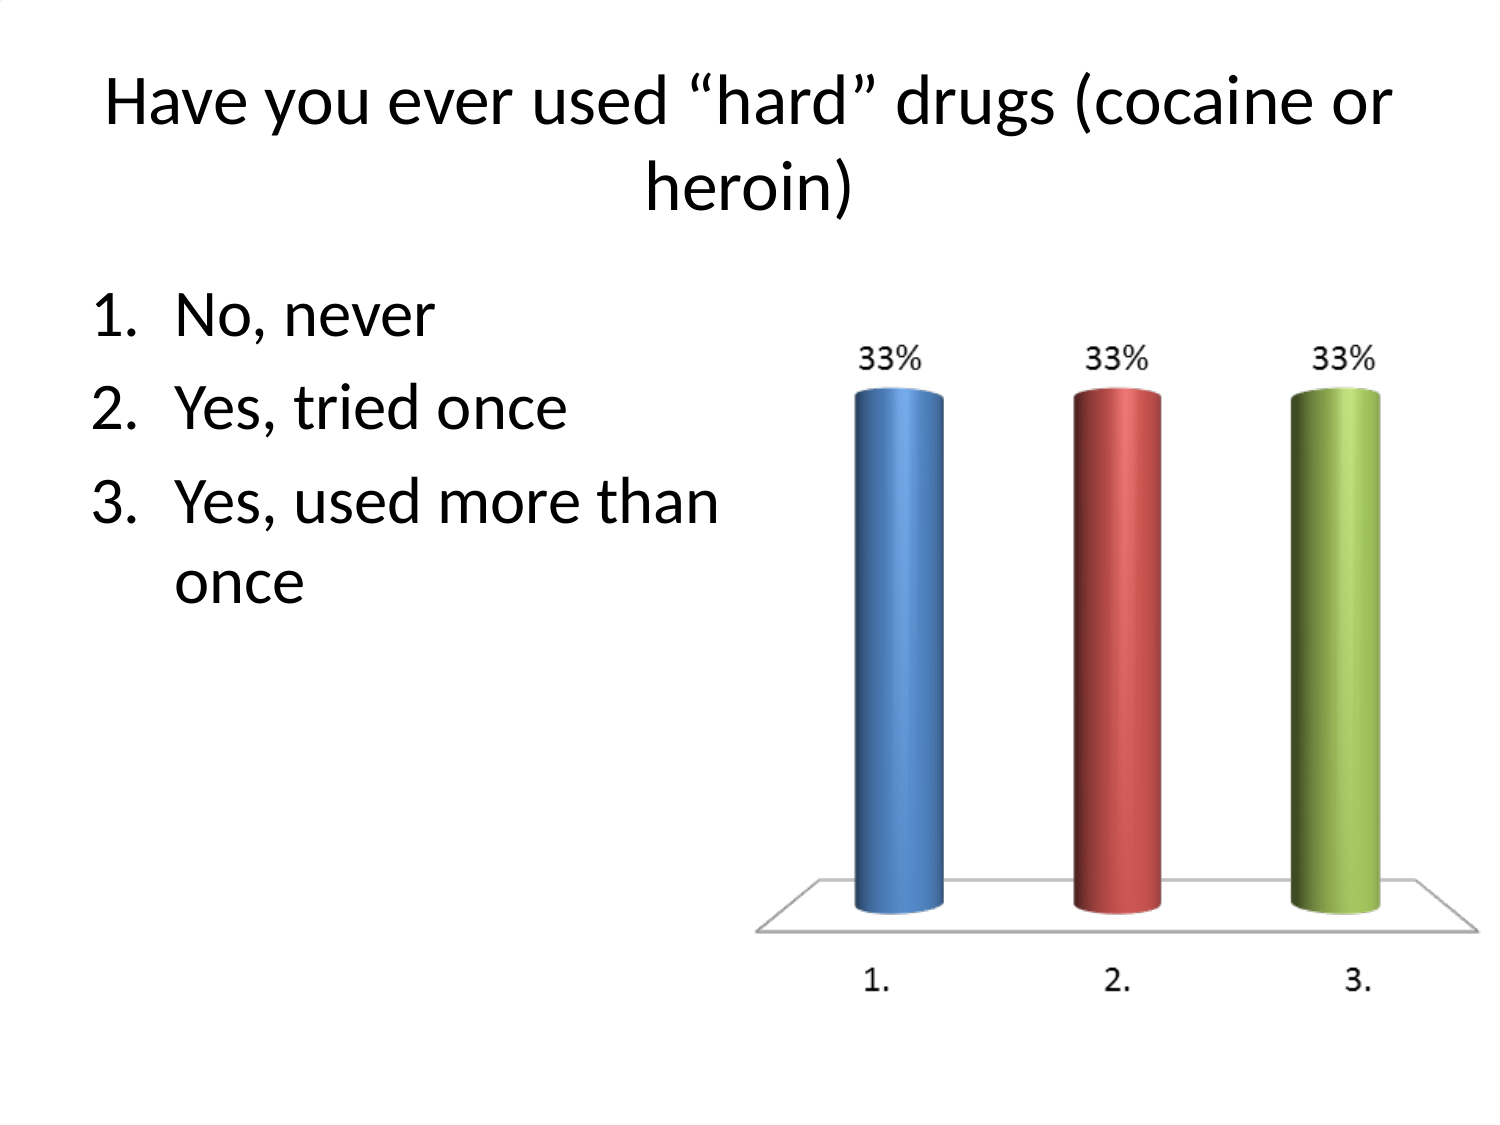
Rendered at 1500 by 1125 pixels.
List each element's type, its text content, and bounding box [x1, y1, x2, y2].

title Have you ever used “hard” drugs (cocaine or heroin) [75, 45, 1425, 233]
list No, never Yes, tried once Yes, used more than once [75, 262, 750, 1005]
text_box [737, 269, 1492, 1117]
